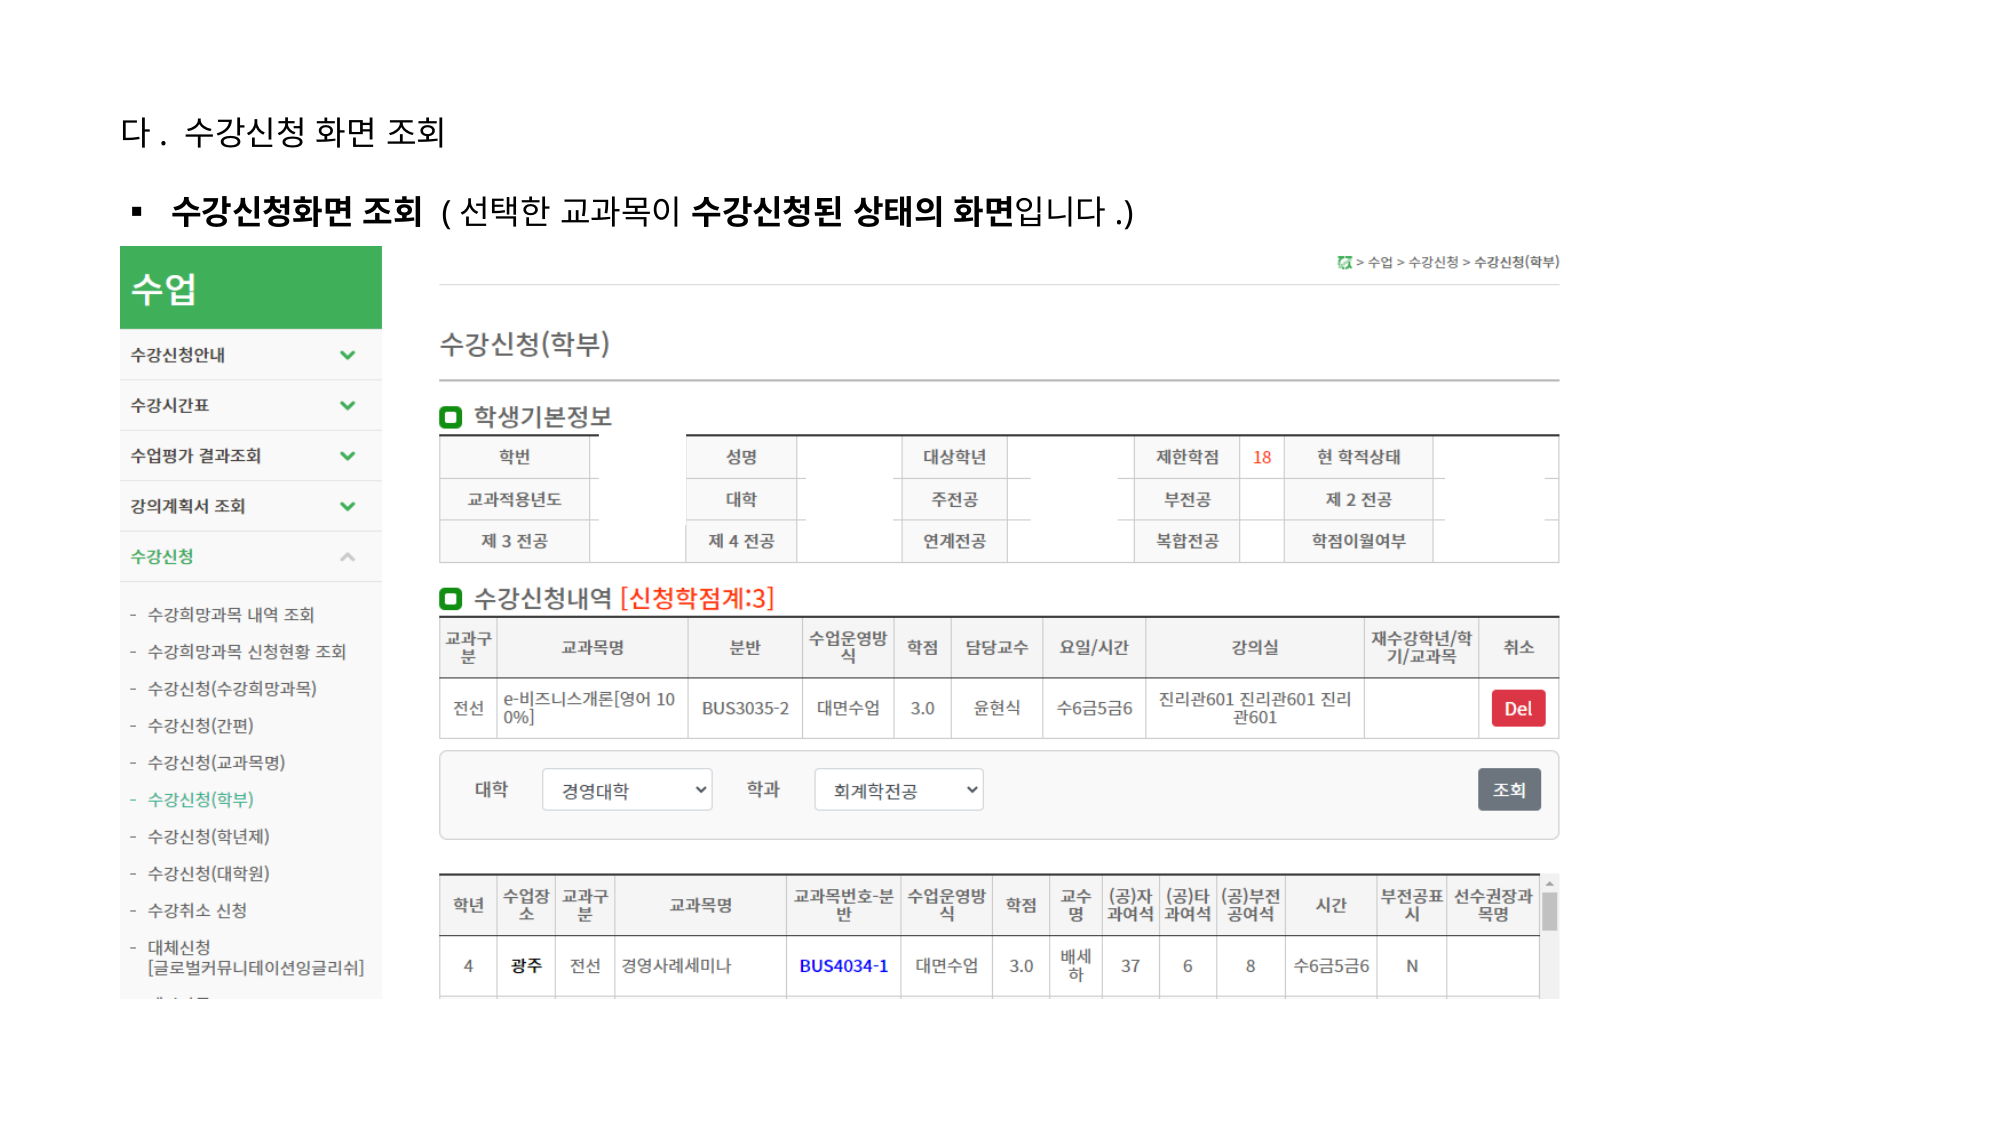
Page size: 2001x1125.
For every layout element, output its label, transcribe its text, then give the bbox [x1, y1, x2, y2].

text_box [120, 246, 1579, 1000]
text_box 다. 수강신청 화면 조회 ▪ 수강신청화면 조회 (선택한 교과목이 수강신청된 상태의 화면입니다.) [105, 104, 1919, 284]
